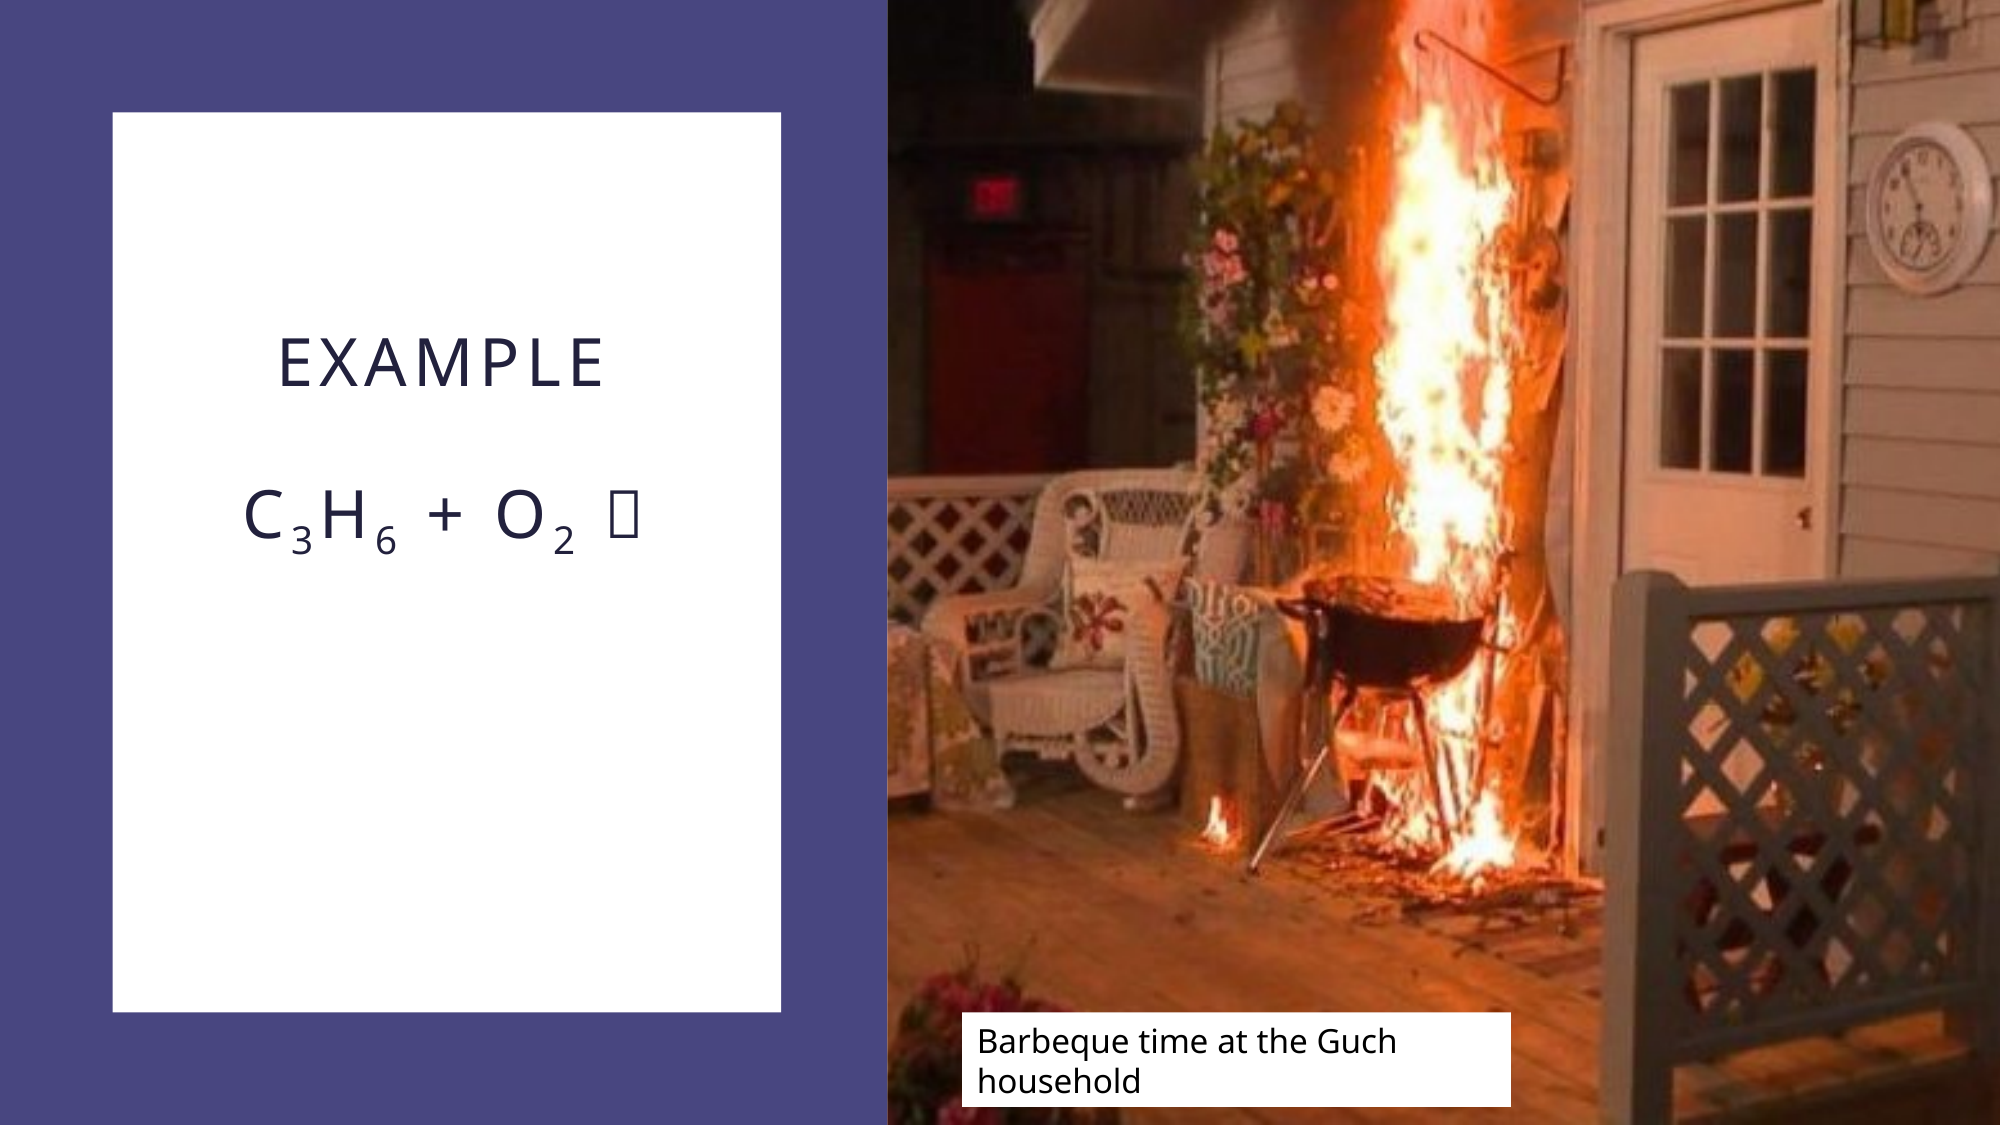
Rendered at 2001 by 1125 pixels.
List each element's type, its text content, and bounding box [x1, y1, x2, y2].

title Example c3h6 + O2  [183, 151, 705, 563]
text_box [0, 0, 887, 1125]
text_box [111, 111, 782, 1013]
picture [887, 0, 2000, 1125]
